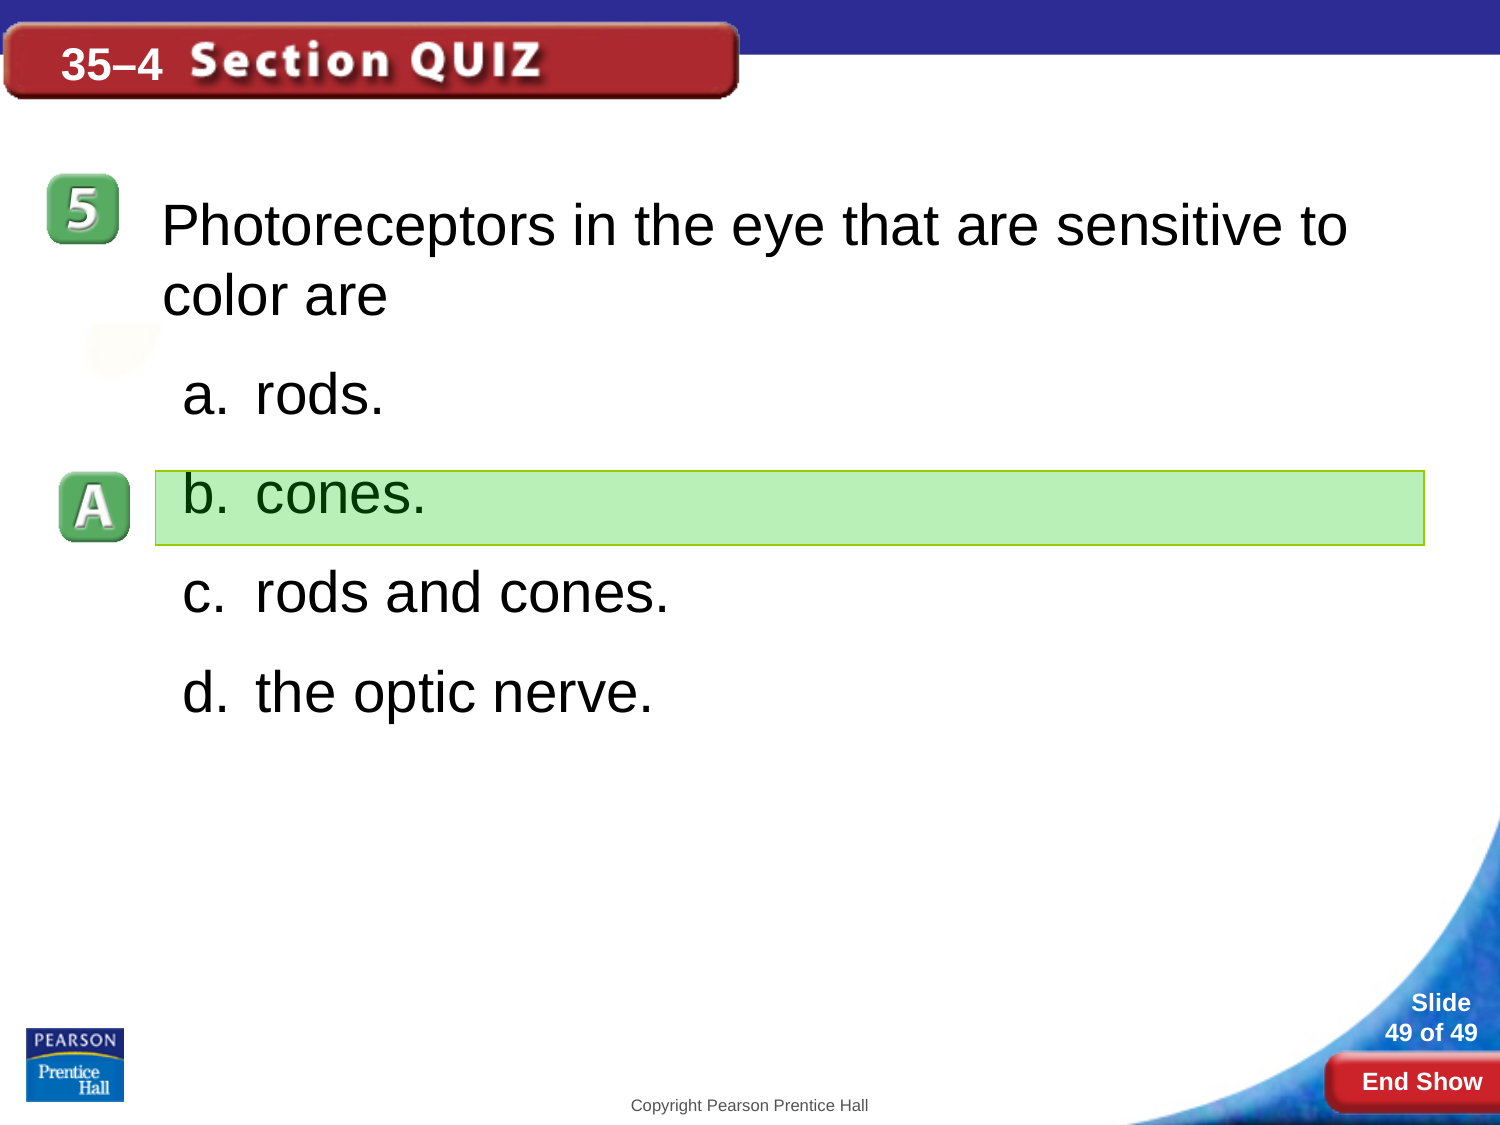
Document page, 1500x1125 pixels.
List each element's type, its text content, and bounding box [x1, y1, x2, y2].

picture [0, 0, 1500, 1125]
text_box [155, 471, 1424, 545]
picture [49, 465, 146, 552]
picture [38, 167, 136, 254]
footer Copyright Pearson Prentice Hall [512, 1087, 988, 1113]
list Photoreceptors in the eye that are sensitive to color are rods. cones. rods and cones. the optic nerve. [44, 179, 1440, 888]
title 35–4 [2, 26, 179, 98]
